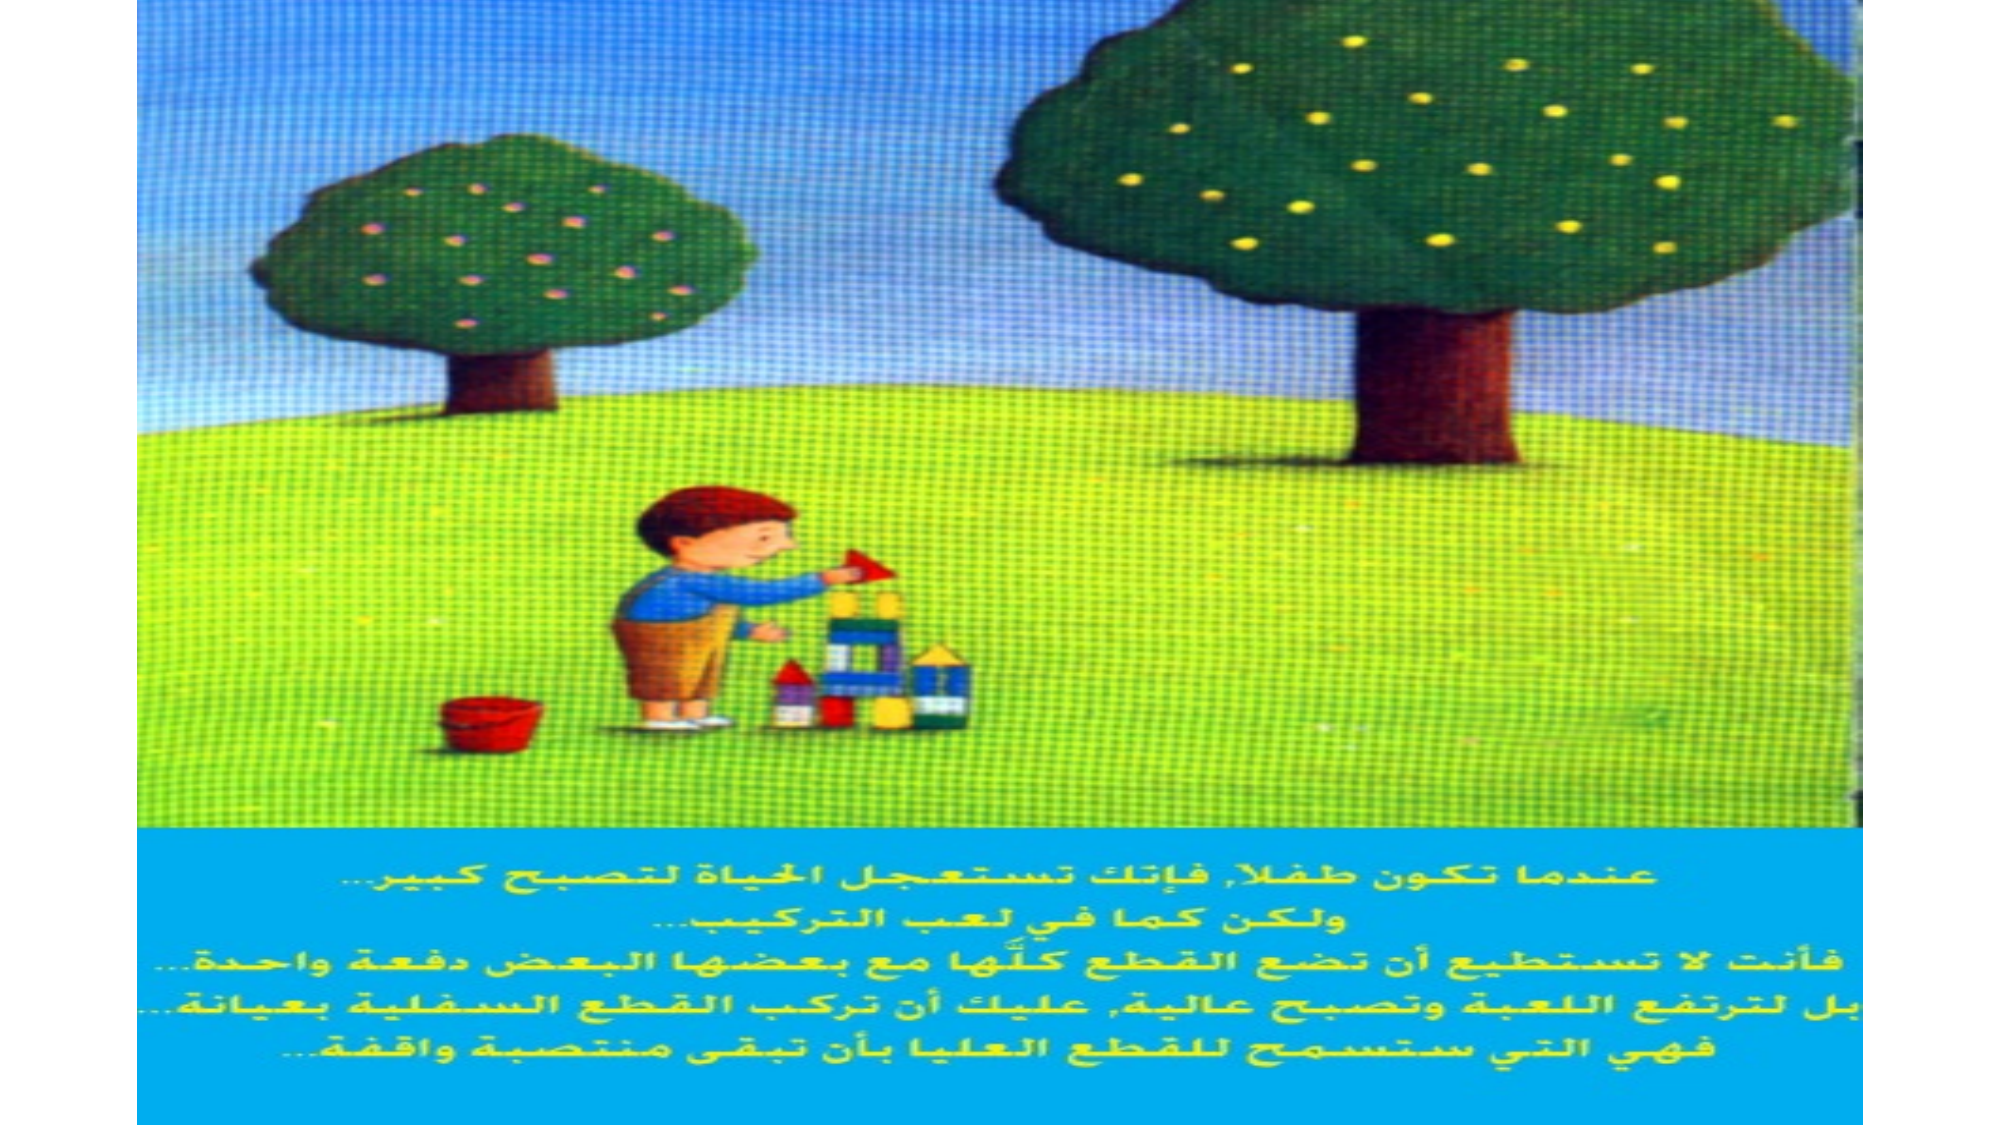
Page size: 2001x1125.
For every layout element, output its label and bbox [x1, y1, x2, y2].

list [137, 0, 1863, 1125]
